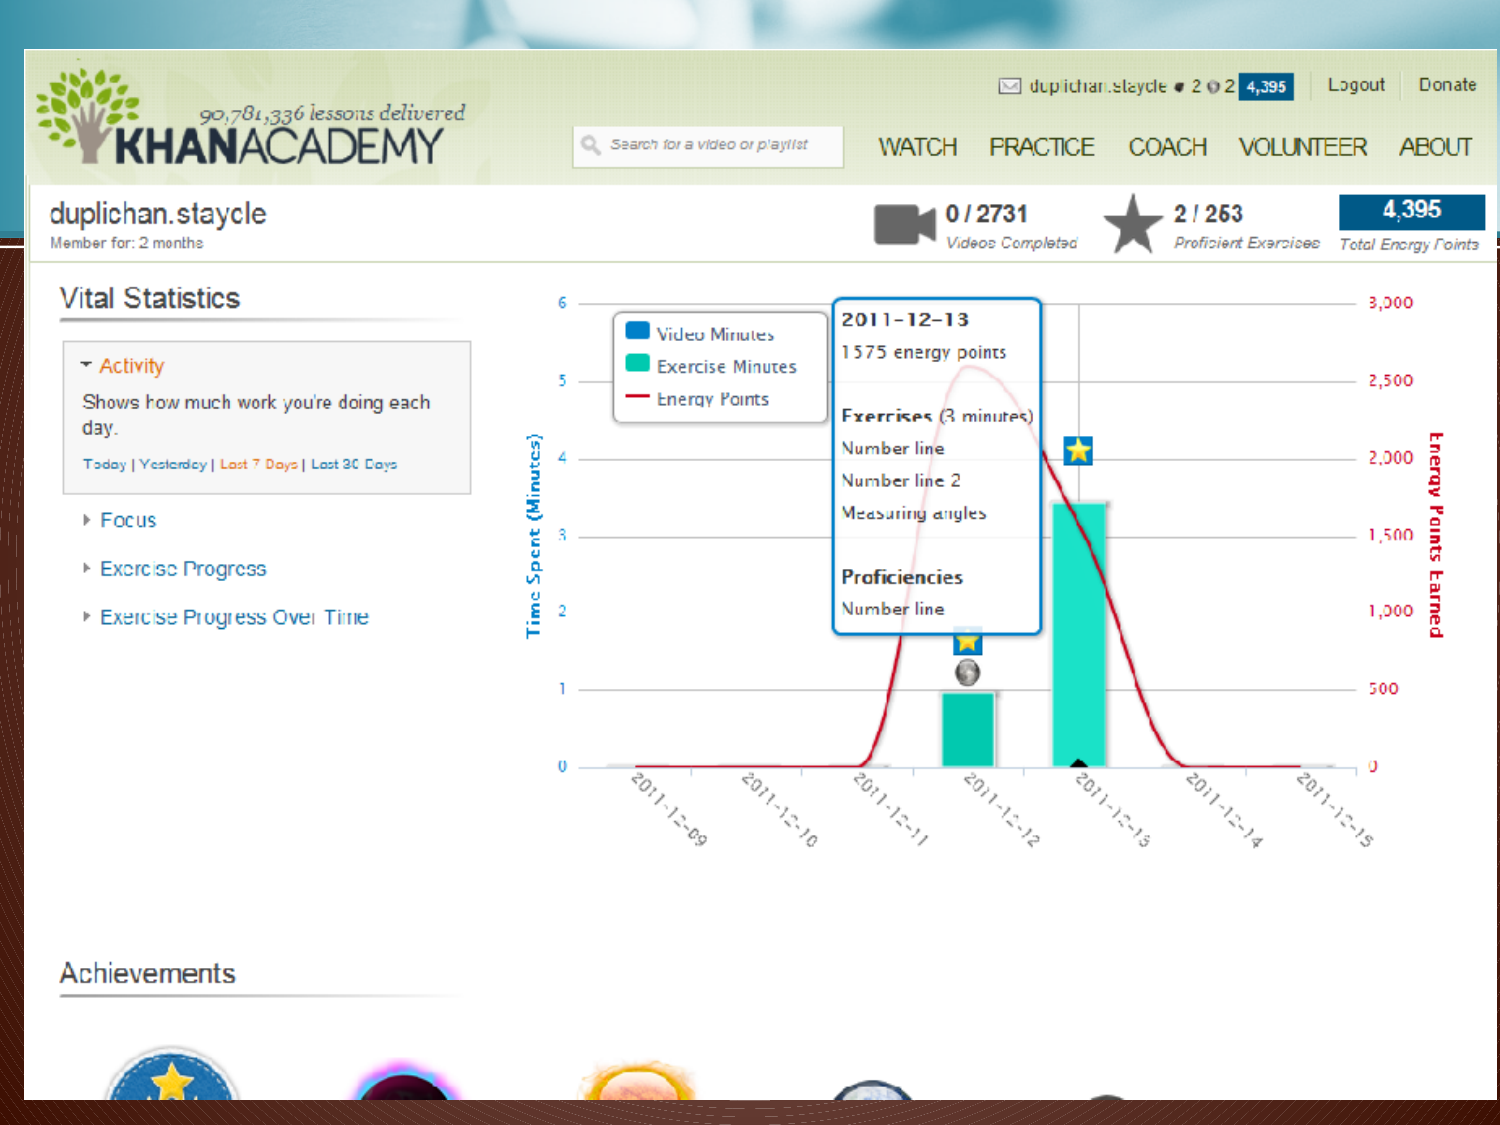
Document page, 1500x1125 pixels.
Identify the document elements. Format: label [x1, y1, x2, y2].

list [24, 49, 1497, 1100]
